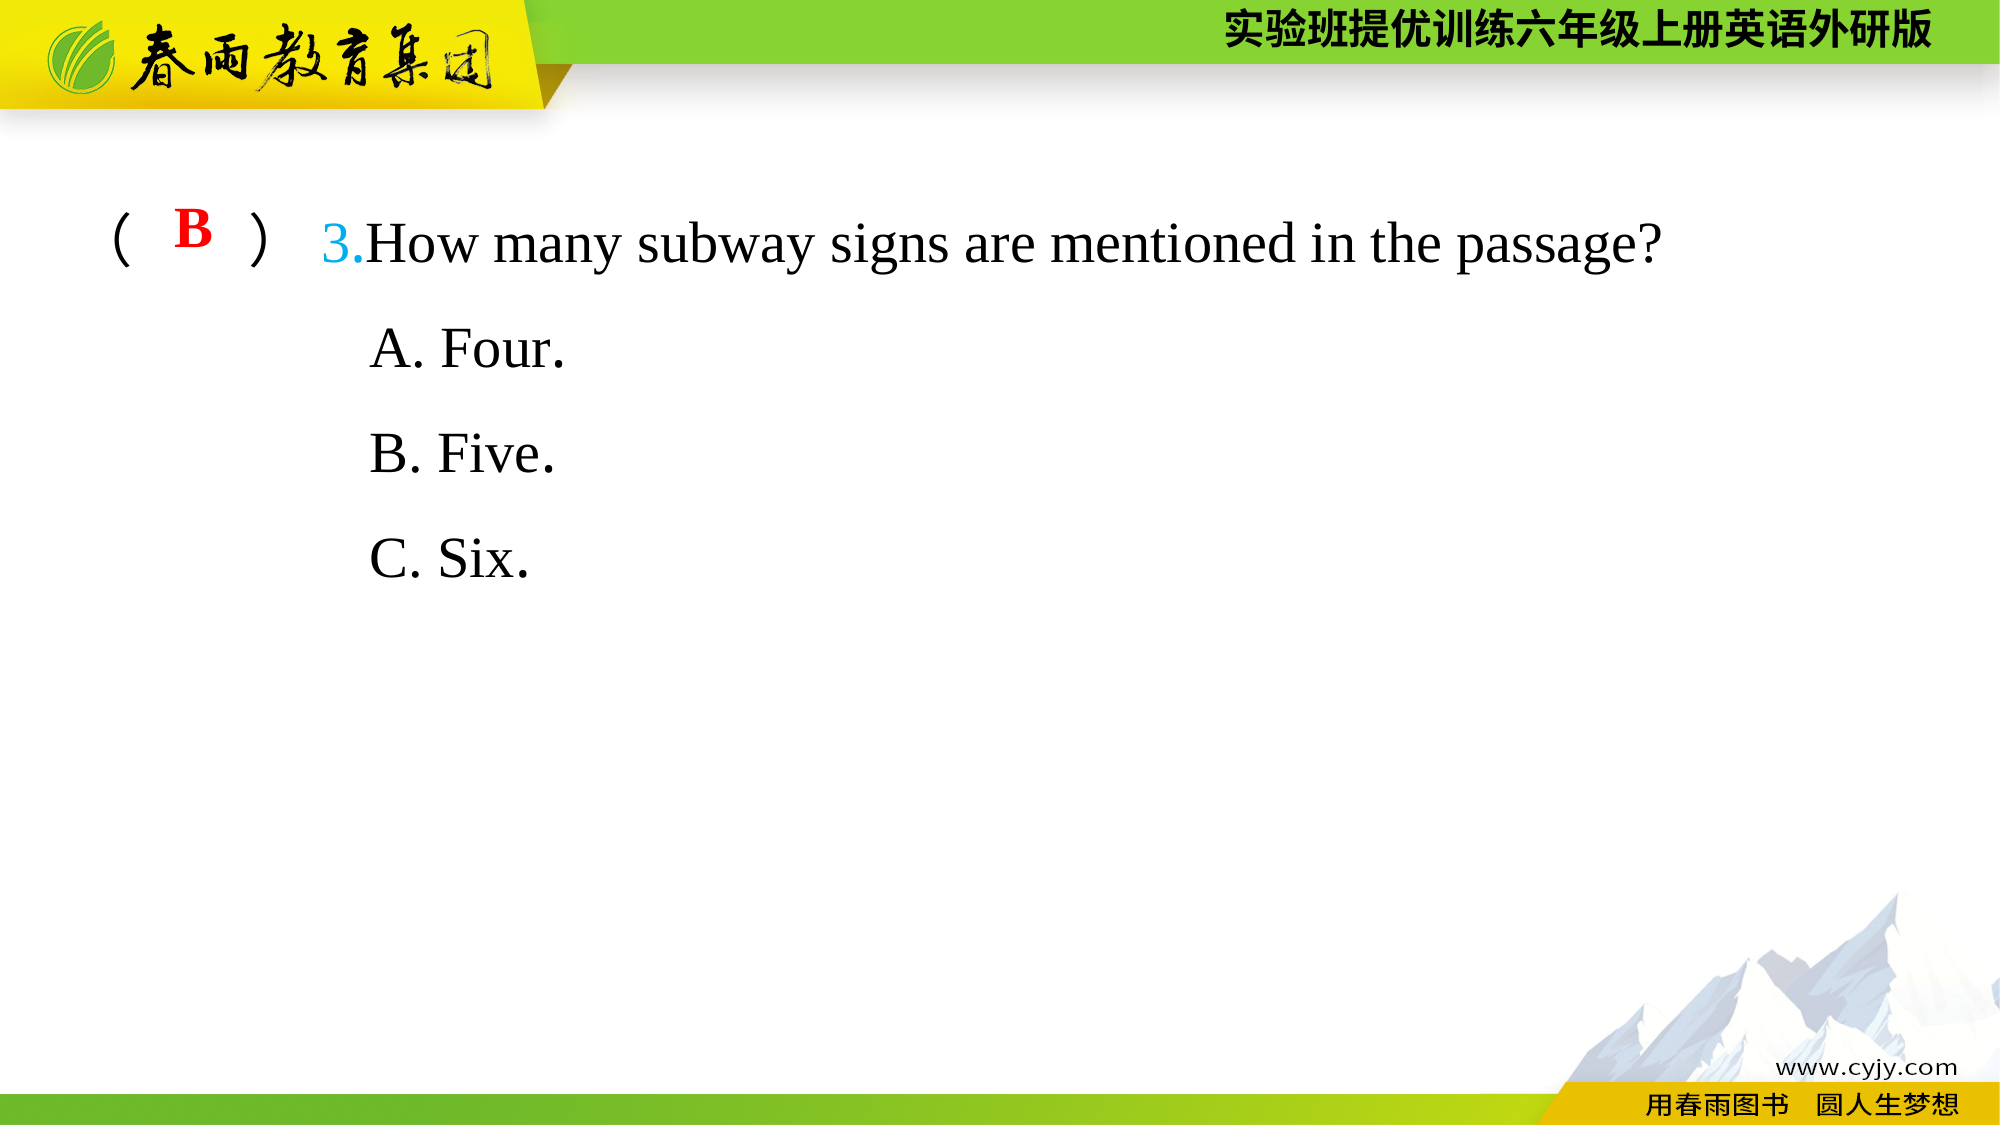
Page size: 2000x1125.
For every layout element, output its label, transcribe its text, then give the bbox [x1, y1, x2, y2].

picture [0, 0, 2000, 1125]
list （ ）3.How many subway signs are mentioned in the passage? A. Four. B. Five. C. Six. [59, 162, 1944, 588]
text_box B [159, 181, 244, 267]
